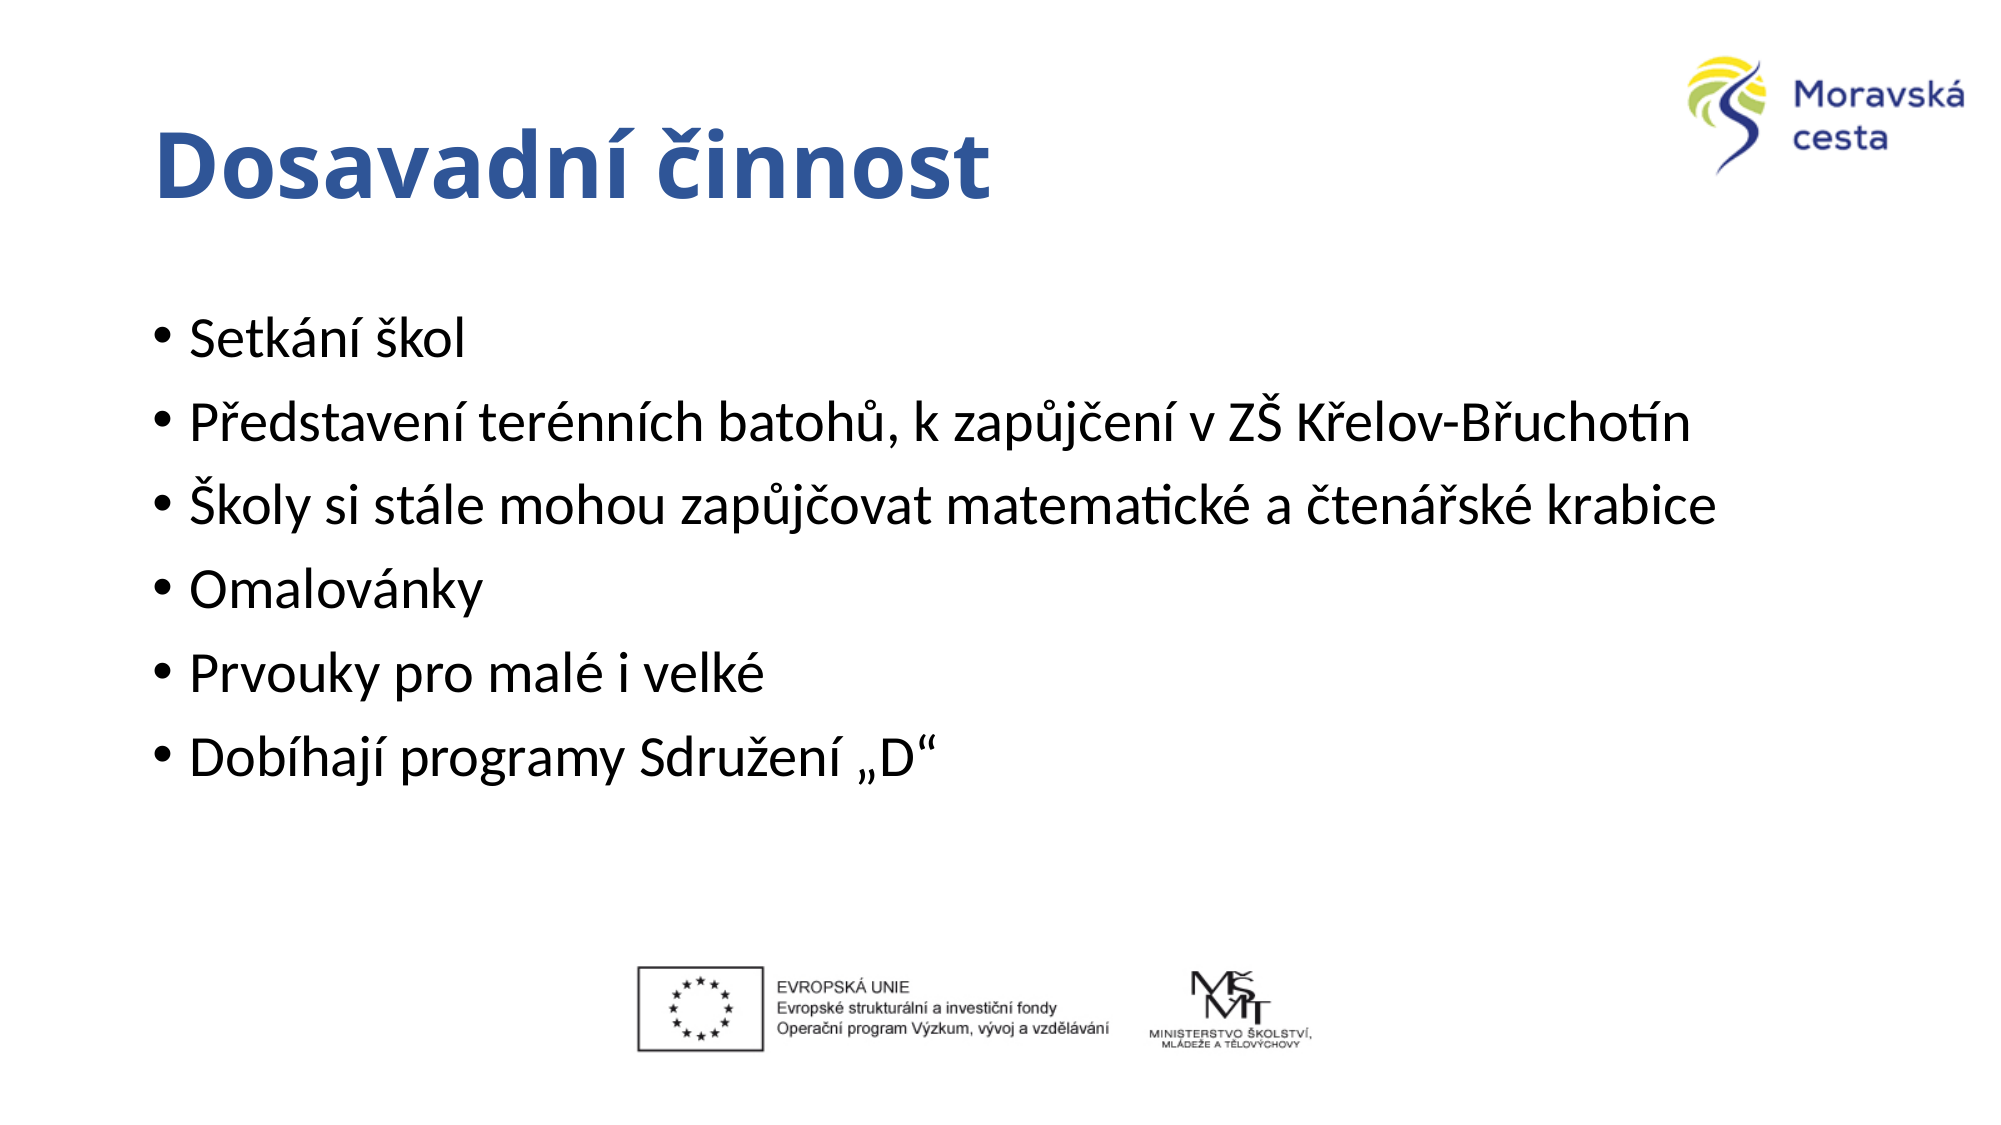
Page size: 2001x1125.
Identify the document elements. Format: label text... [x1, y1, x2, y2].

list Setkání škol Představení terénních batohů, k zapůjčení v ZŠ Křelov-Břuchotín Školy si stále mohou zapůjčovat matematické a čtenářské krabice Omalovánky Prvouky pro malé i velké Dobíhají programy Sdružení „D“ [137, 299, 1863, 942]
picture [592, 925, 1349, 1094]
picture [1655, 18, 1983, 199]
title Dosavadní činnost [137, 59, 1863, 278]
